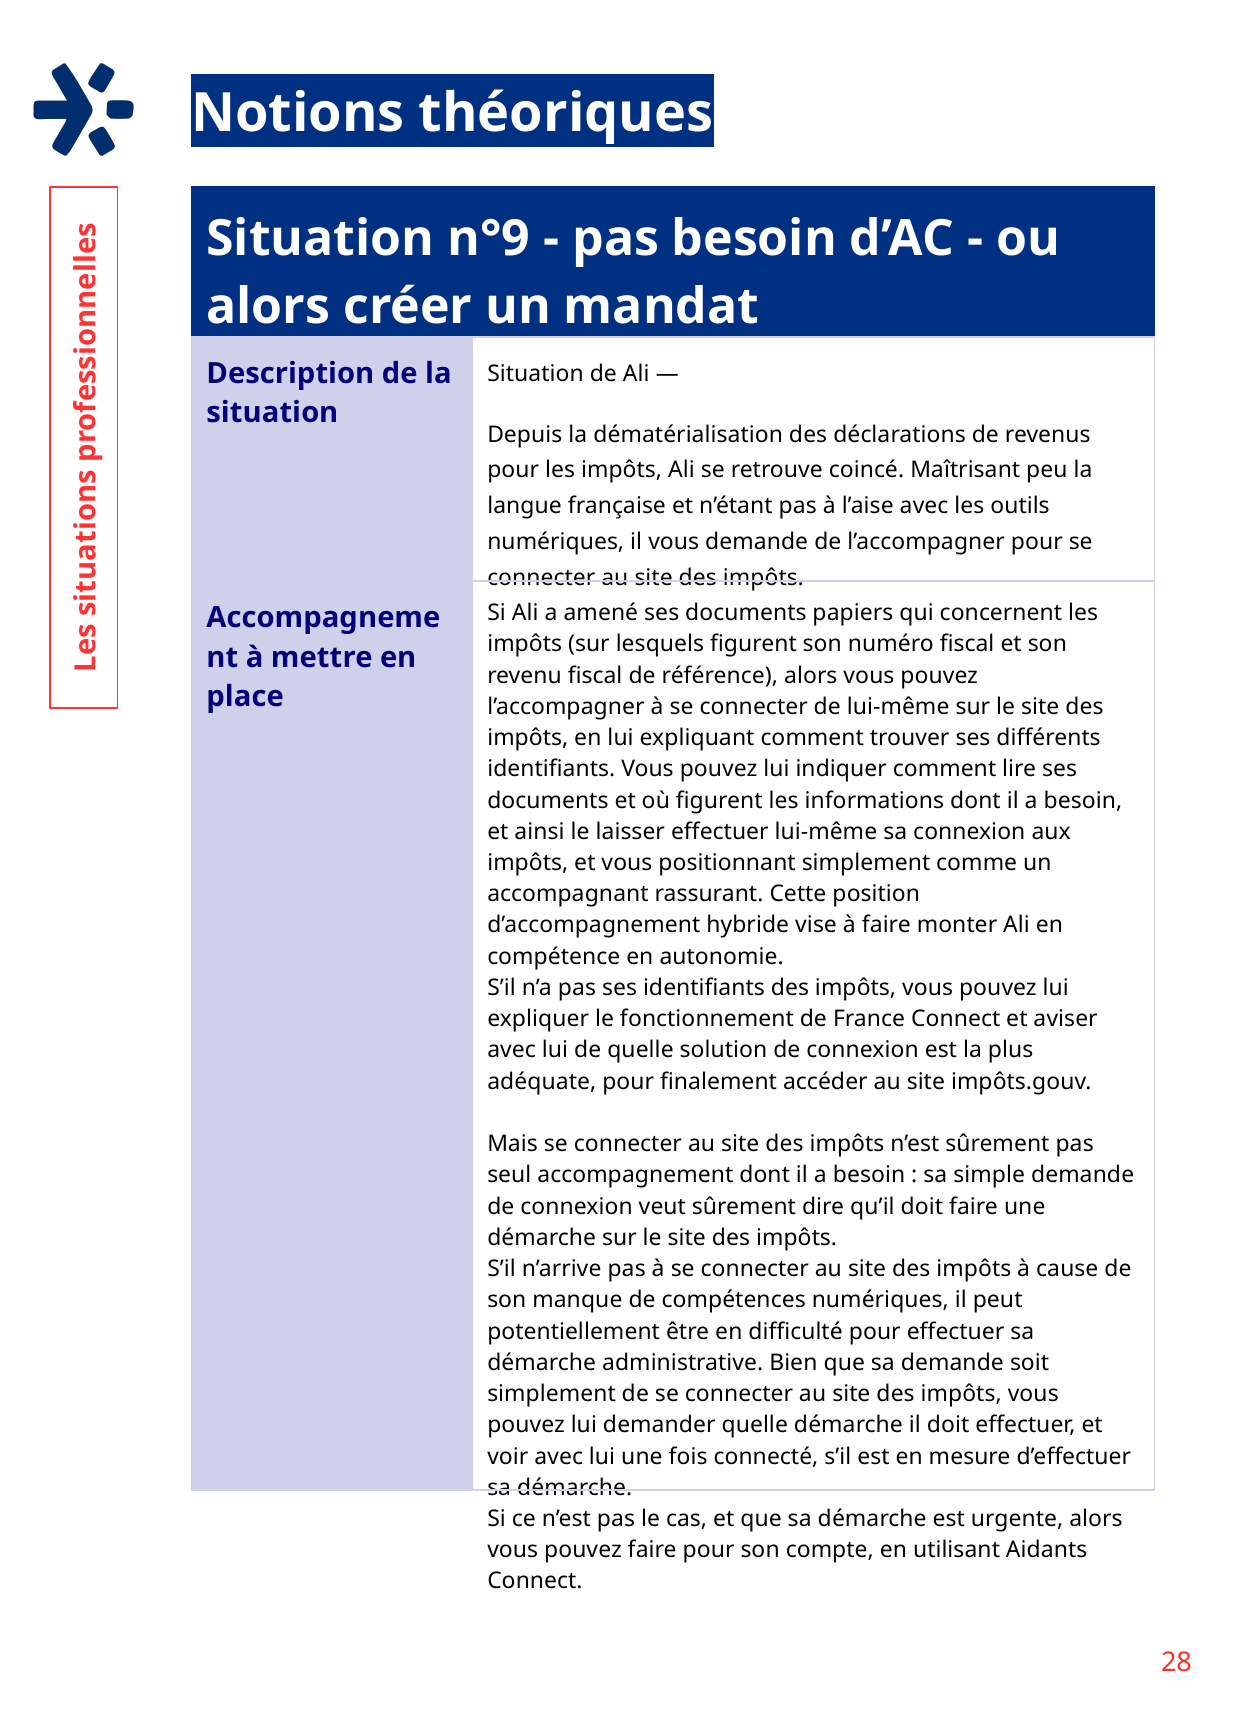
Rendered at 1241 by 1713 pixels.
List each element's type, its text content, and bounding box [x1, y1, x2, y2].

table_cell Situation de Ali — Depuis la dématérialisation des déclarations de revenus pour les impôts, Ali se retrouve coincé. Maîtrisant peu la langue française et n’étant pas à l’aise avec les outils numériques, il vous demande de l’accompagner pour se connecter au site des impôts. [473, 338, 1154, 580]
picture [32, 61, 135, 157]
table_header Situation n°9 - pas besoin d’AC - ou alors créer un mandat [192, 188, 1154, 336]
table_cell Description de la situation [192, 338, 472, 580]
table_cell Si Ali a amené ses documents papiers qui concernent les impôts (sur lesquels figurent son numéro fiscal et son revenu fiscal de référence), alors vous pouvez l’accompagner à se connecter de lui-même sur le site des impôts, en lui expliquant comment trouver ses différents identifiants. Vous pouvez lui indiquer comment lire ses documents et où figurent les informations dont il a besoin, et ainsi le laisser effectuer lui-même sa connexion aux impôts, et vous positionnant simplement comme un accompagnant rassurant. Cette position d’accompagnement hybride vise à faire monter Ali en compétence en autonomie. S’il n’a pas ses identifiants des impôts, vous pouvez lui expliquer le fonctionnement de France Connect et aviser avec lui de quelle solution de connexion est la plus adéquate, pour finalement accéder au site impôts.gouv. Mais se connecter au site des impôts n’est sûrement pas seul accompagnement dont il a besoin : sa simple demande de connexion veut sûrement dire qu’il doit faire une démarche sur le site des impôts. S’il n’arrive pas à se connecter au site des impôts à cause de son manque de compétences numériques, il peut potentiellement être en difficulté pour effectuer sa démarche administrative. Bien que sa demande soit simplement de se connecter au site des impôts, vous pouvez lui demander quelle démarche il doit effectuer, et voir avec lui une fois connecté, s’il est en mesure d’effectuer sa démarche. Si ce n’est pas le cas, et que sa démarche est urgente, alors vous pouvez faire pour son compte, en utilisant Aidants Connect. [473, 582, 1154, 1489]
text_box Les situations professionnelles [49, 187, 118, 709]
slide_number ‹#› [1136, 1621, 1211, 1705]
table_cell Accompagnement à mettre en place [192, 582, 472, 1489]
text_box Notions théoriques [185, 71, 1241, 148]
